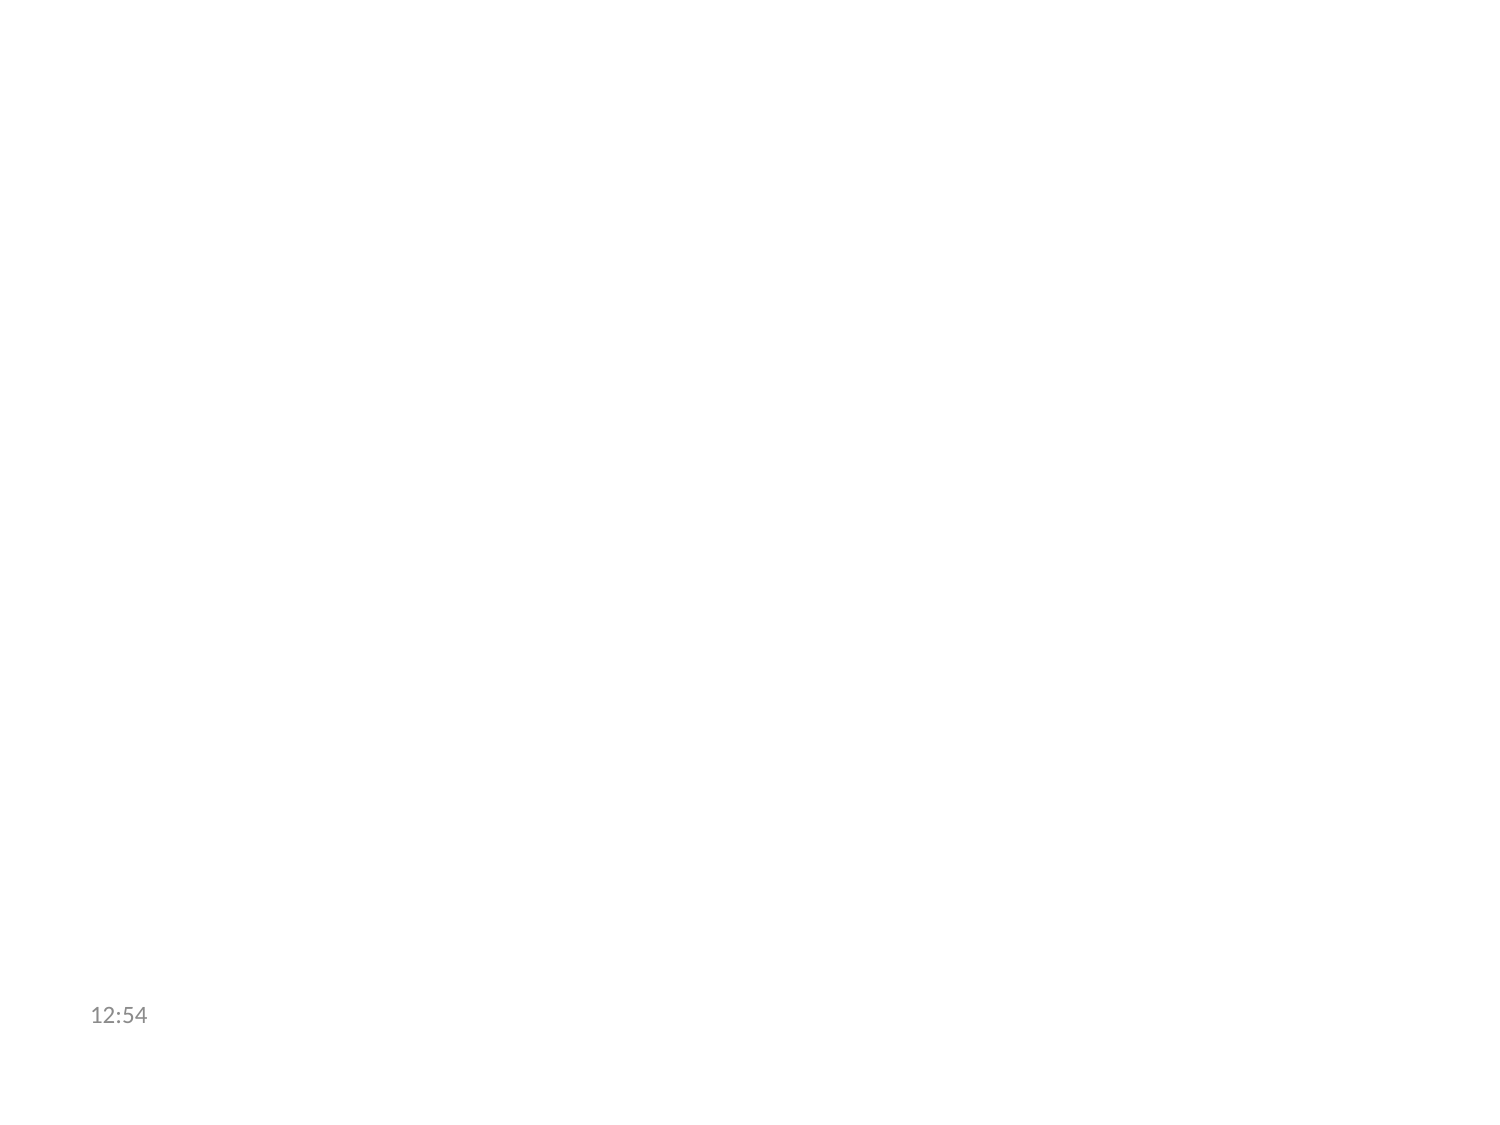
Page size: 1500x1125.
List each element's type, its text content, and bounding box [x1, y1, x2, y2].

text_box 15:35 [75, 983, 425, 1044]
